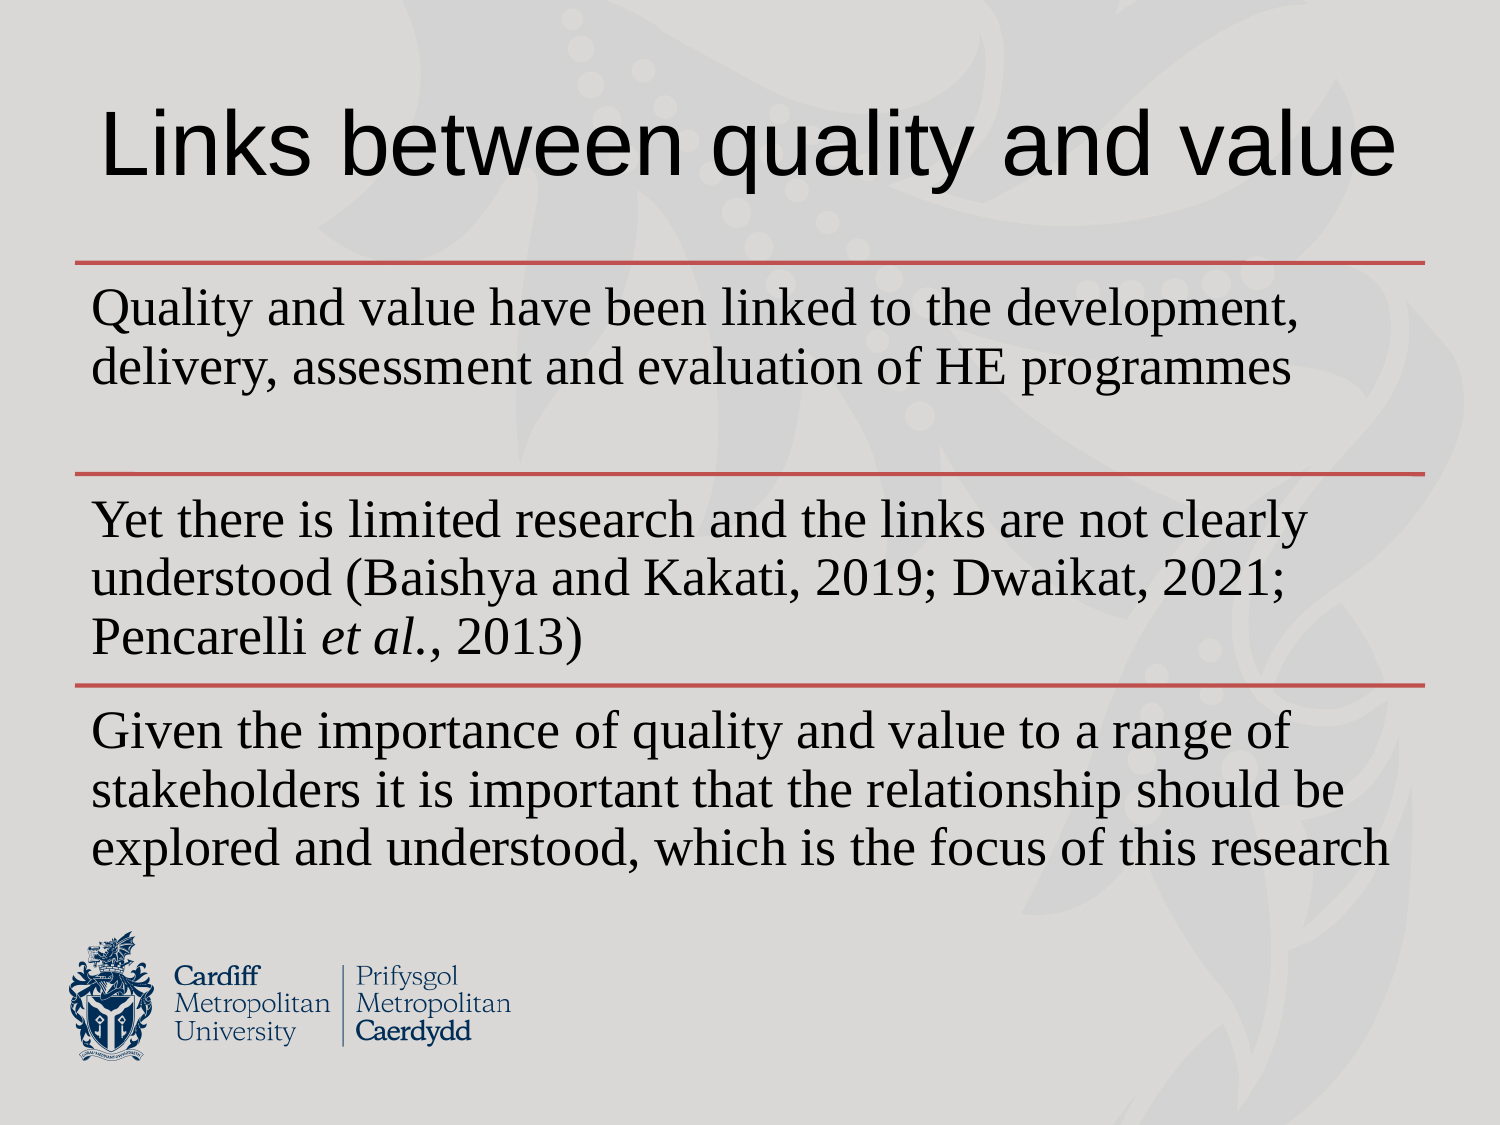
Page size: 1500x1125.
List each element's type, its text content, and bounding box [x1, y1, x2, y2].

title Links between quality and value [75, 45, 1425, 233]
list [74, 262, 1426, 898]
picture [0, 0, 1500, 1125]
